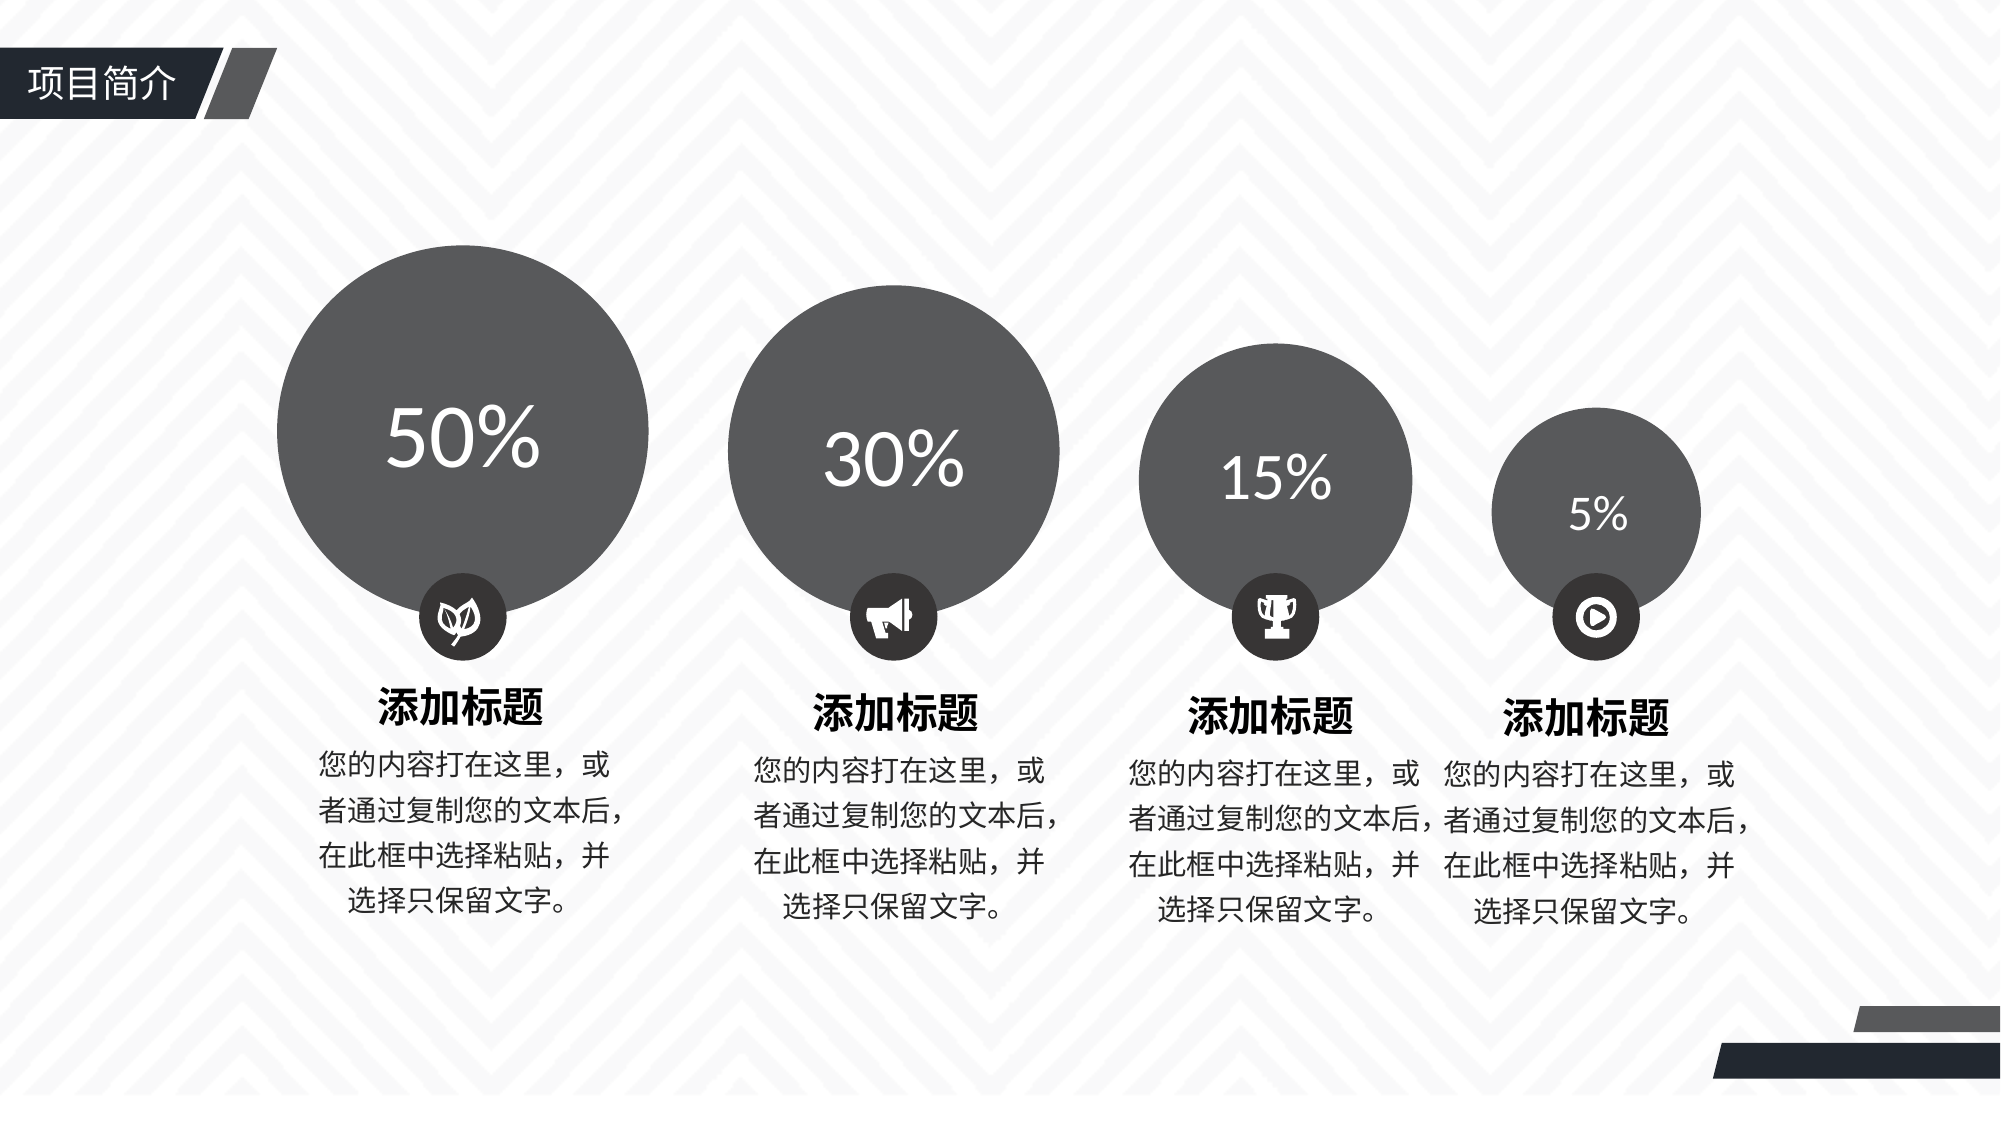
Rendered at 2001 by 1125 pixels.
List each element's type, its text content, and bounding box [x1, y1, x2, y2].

text_box 50% [368, 368, 557, 493]
text_box [866, 598, 903, 639]
text_box [1490, 406, 1702, 609]
text_box 添加标题 [362, 673, 560, 739]
text_box 添加标题 [797, 679, 995, 745]
text_box 您的内容打在这里，或者通过复制您的文本后，在此框中选择粘贴，并选择只保留文字。 [1419, 738, 1761, 936]
text_box [1257, 595, 1297, 639]
text_box [1551, 572, 1641, 662]
text_box [1137, 342, 1414, 611]
text_box 添加标题 [1172, 682, 1370, 748]
text_box 您的内容打在这里，或者通过复制您的文本后，在此框中选择粘贴，并选择只保留文字。 [294, 728, 636, 925]
text_box [276, 244, 650, 613]
text_box [1230, 572, 1321, 662]
picture [0, 0, 2001, 1125]
text_box [1575, 596, 1617, 638]
text_box 添加标题 [1487, 684, 1685, 749]
text_box 5% [1553, 473, 1644, 549]
text_box [848, 572, 939, 662]
text_box [437, 597, 481, 647]
text_box [418, 572, 508, 662]
text_box 30% [806, 395, 981, 510]
text_box 您的内容打在这里，或者通过复制您的文本后，在此框中选择粘贴，并选择只保留文字。 [729, 734, 1071, 931]
text_box [726, 284, 1061, 612]
text_box 15% [1203, 425, 1348, 521]
text_box [904, 598, 913, 631]
text_box 您的内容打在这里，或者通过复制您的文本后，在此框中选择粘贴，并选择只保留文字。 [1104, 737, 1445, 934]
